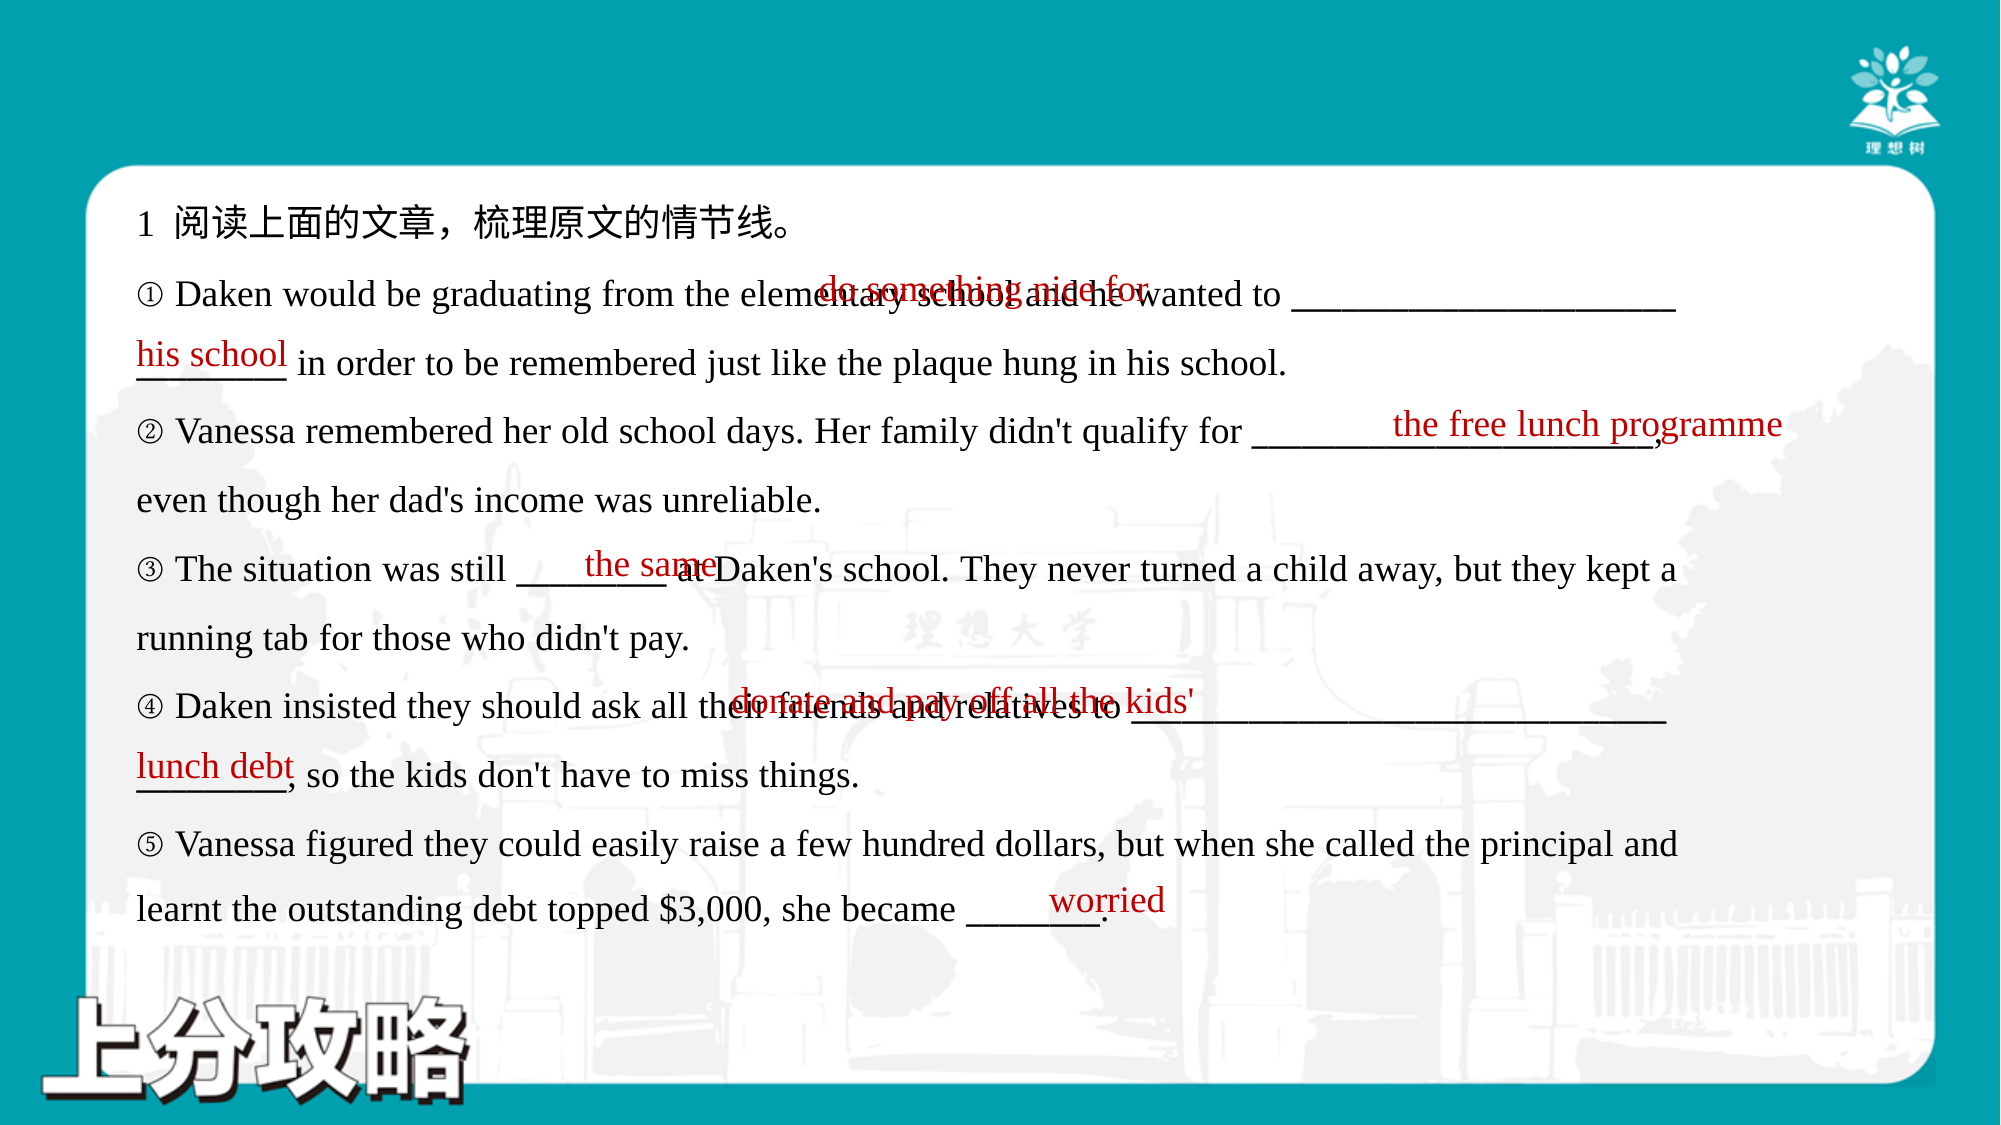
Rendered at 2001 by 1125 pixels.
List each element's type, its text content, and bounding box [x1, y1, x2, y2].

text_box ① Daken would be graduating from the elementary school and he wanted to _______________________ _________ in order to be remembered just like the plaque hung in his school. ② Vanessa remembered her old school days. Her family didn't qualify for ________________________, even though her dad's income was unreliable. ③ The situation was still _________ at Daken's school. They never turned a child away, but they kept a running tab for those who didn't pay. ④ Daken insisted they should ask all their friends and relatives to ________________________________ _________, so the kids don't have to miss things. ⑤ Vanessa figured they could easily raise a few hundred dollars, but when she called the principal and learnt the outstanding debt topped $3,000, she became ________. [136, 367, 1865, 652]
text_box 1 阅读上面的文章，梳理原文的情节线。 [136, 177, 1865, 237]
text_box worried [1035, 855, 1180, 914]
text_box the free lunch programme [1366, 375, 1811, 437]
text_box donate and pay off all the kids' lunch debt [136, 652, 1865, 779]
picture [0, 0, 2000, 1125]
text_box ① Daken would be graduating from the elementary school and he wanted to _______________________ _________ in order to be remembered just like the plaque hung in his school. ② Vanessa remembered her old school days. Her family didn't qualify for ________________________, even though her dad's income was unreliable. ③ The situation was still _________ at Daken's school. They never turned a child away, but they kept a running tab for those who didn't pay. ④ Daken insisted they should ask all their friends and relatives to ________________________________ _________, so the kids don't have to miss things. ⑤ Vanessa figured they could easily raise a few hundred dollars, but when she called the principal and learnt the outstanding debt topped $3,000, she became ________. [136, 779, 1865, 922]
text_box do something nice for his school [136, 240, 1865, 367]
text_box the same [566, 515, 736, 576]
